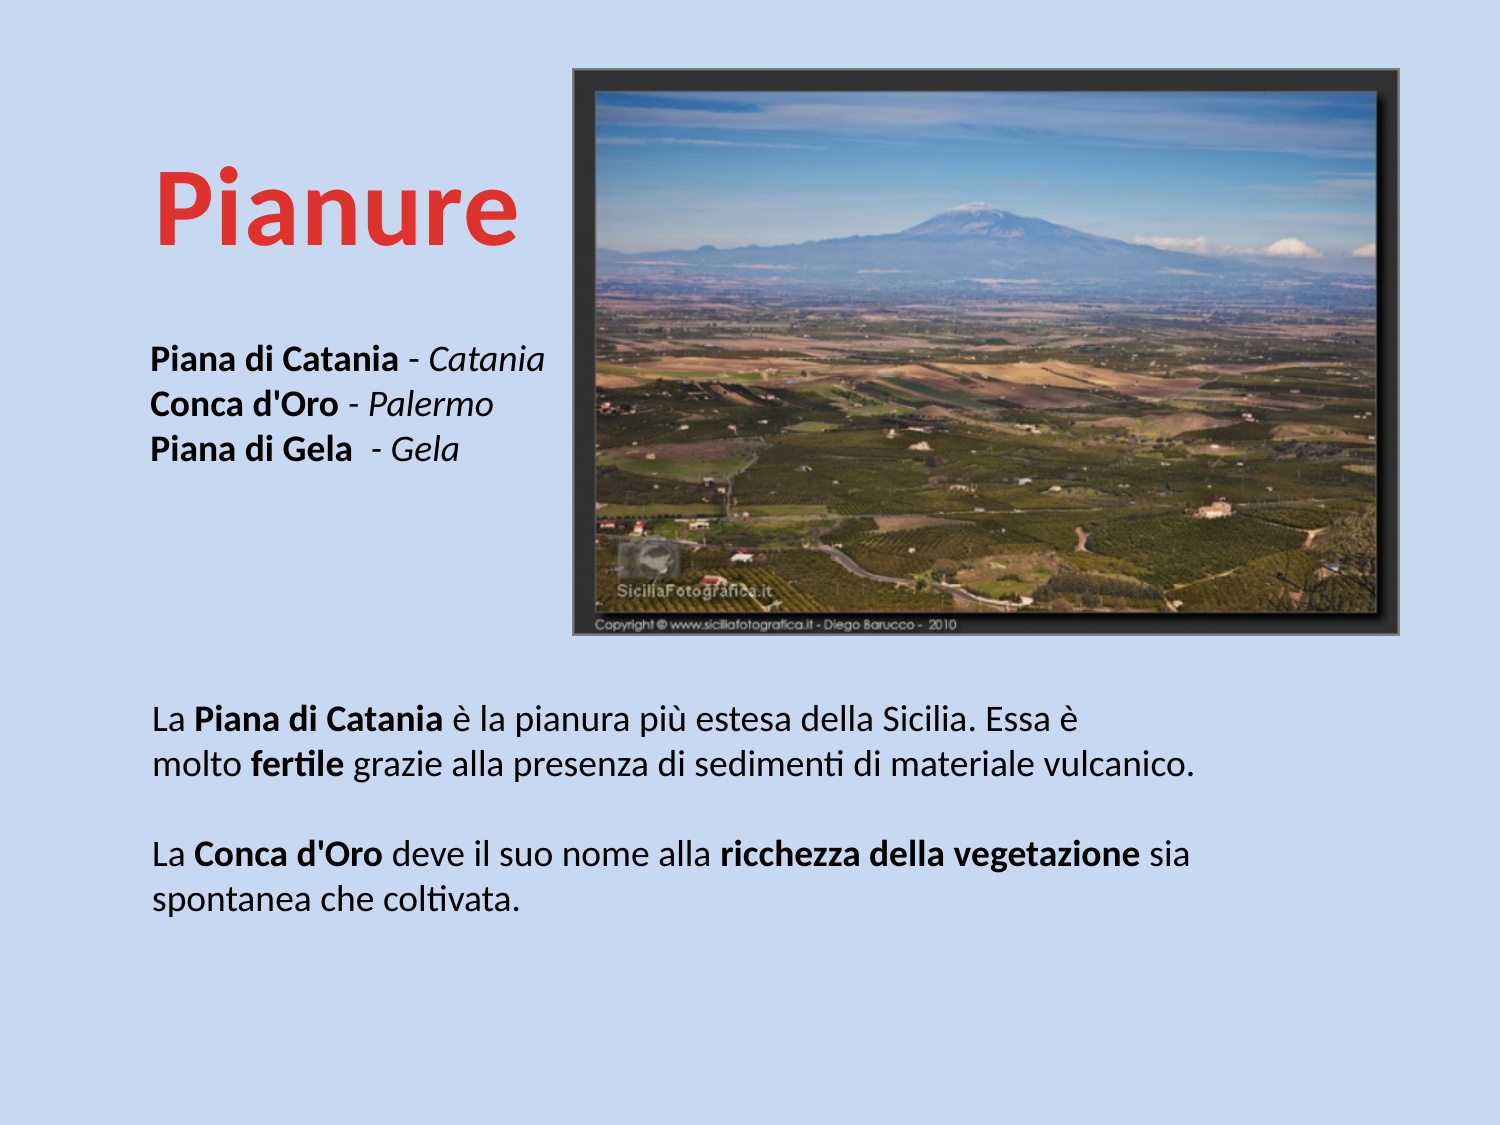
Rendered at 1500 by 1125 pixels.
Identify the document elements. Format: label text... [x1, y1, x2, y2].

text_box Pianure [139, 125, 536, 276]
picture [572, 68, 1400, 636]
text_box Piana di Catania - Catania Conca d'Oro - Palermo Piana di Gela - Gela [135, 326, 567, 476]
text_box La Piana di Catania è la pianura più estesa della Sicilia. Essa è molto fertile grazie alla presenza di sedimenti di materiale vulcanico. La Conca d'Oro deve il suo nome alla ricchezza della vegetazione sia spontanea che coltivata. [137, 686, 1235, 927]
